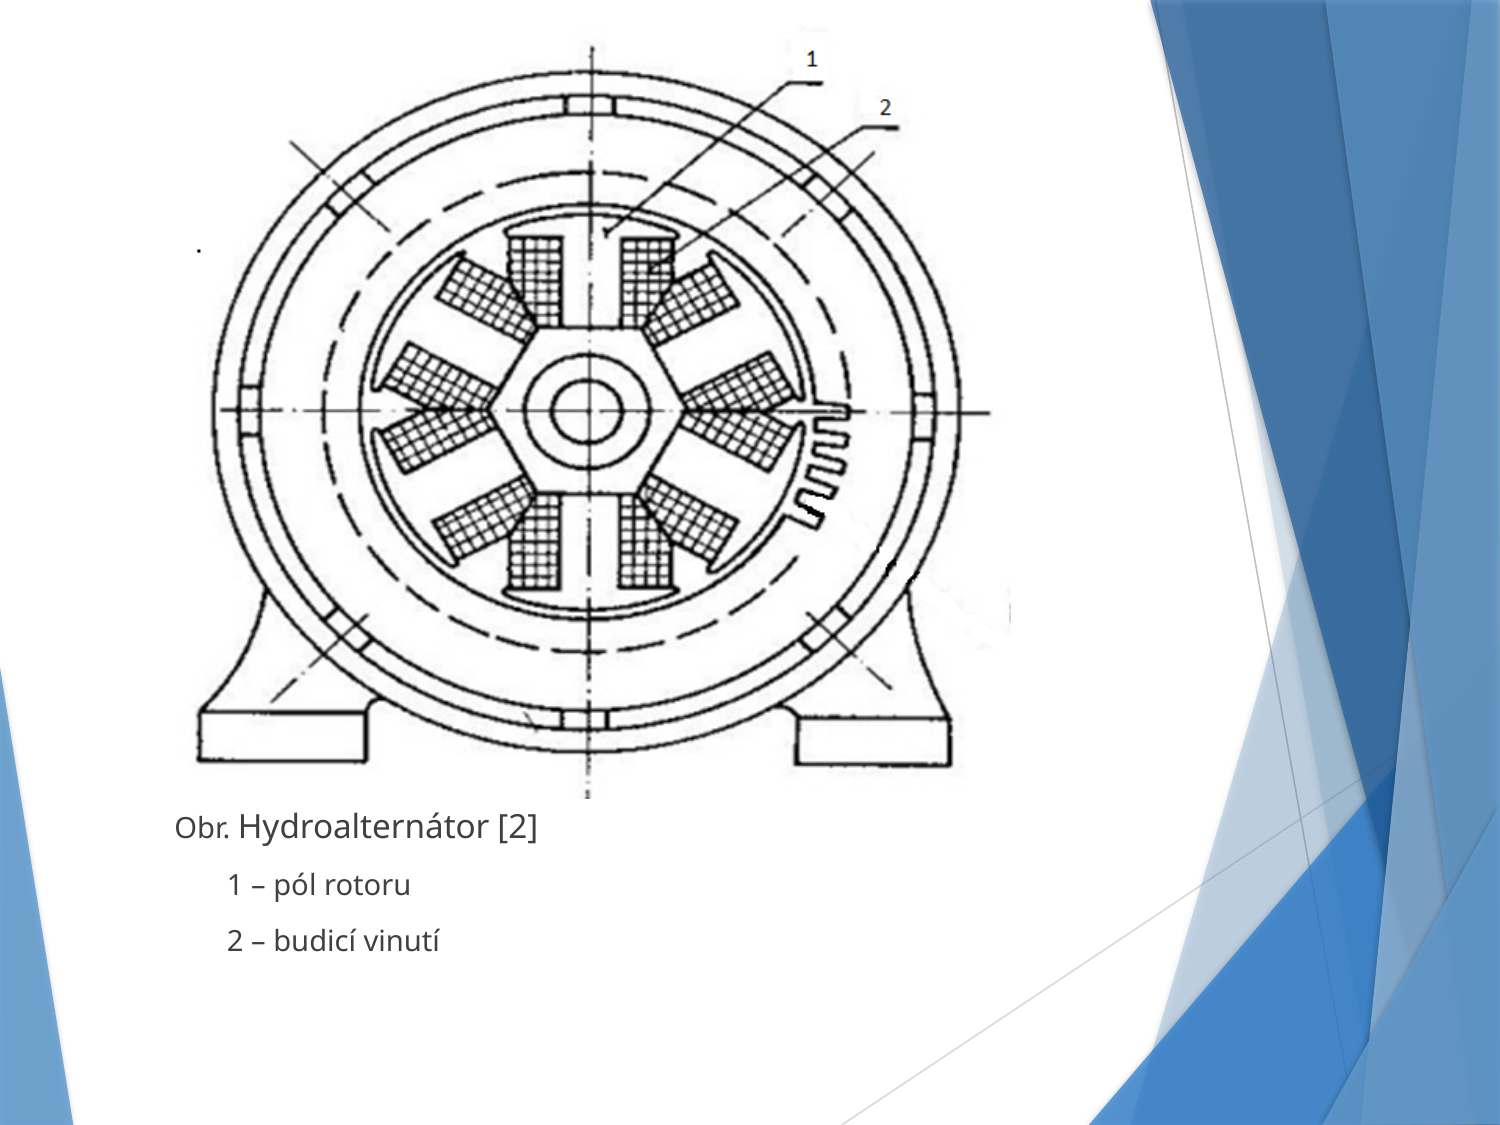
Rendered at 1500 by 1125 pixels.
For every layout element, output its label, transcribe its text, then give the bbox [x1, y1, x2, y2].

picture [170, 11, 1011, 799]
list Obr. Hydroalternátor [2] 1 – pól rotoru 2 – budicí vinutí [159, 798, 1140, 1083]
